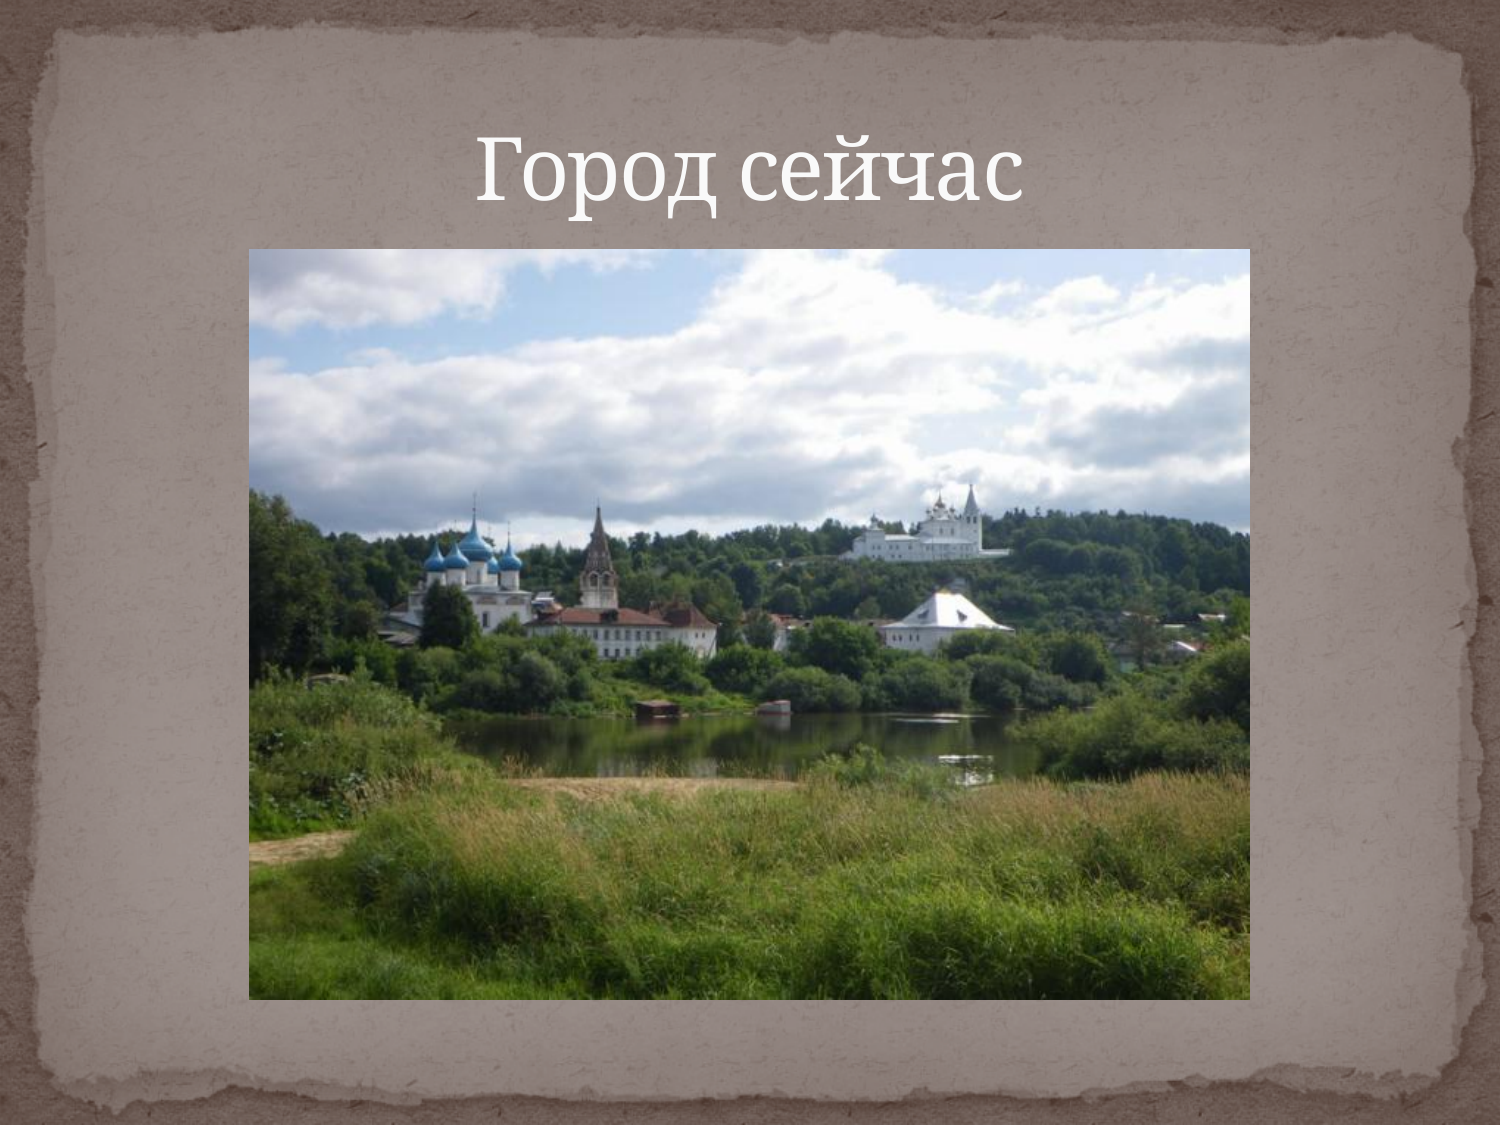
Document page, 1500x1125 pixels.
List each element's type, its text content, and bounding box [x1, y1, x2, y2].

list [252, 252, 1249, 997]
title Город сейчас [74, 24, 1425, 225]
